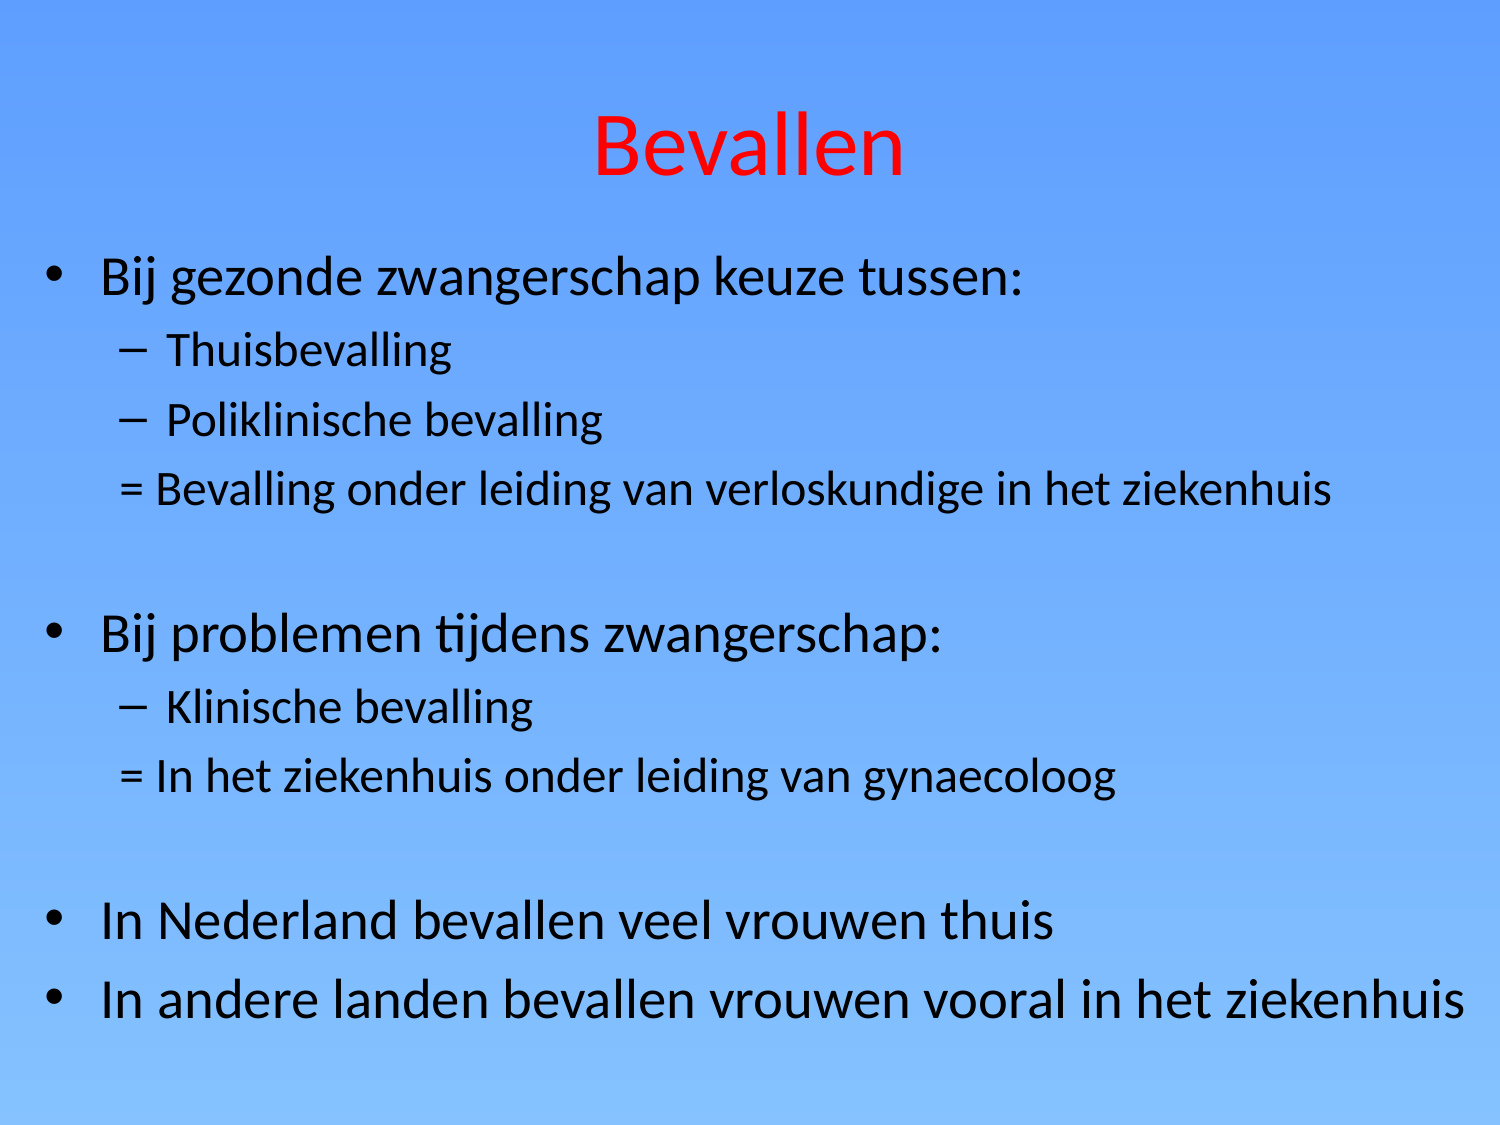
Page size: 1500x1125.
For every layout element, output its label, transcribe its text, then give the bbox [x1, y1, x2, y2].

title Bevallen [75, 45, 1425, 231]
list Bij gezonde zwangerschap keuze tussen: Thuisbevalling Poliklinische bevalling = Bevalling onder leiding van verloskundige in het ziekenhuis Bij problemen tijdens zwangerschap: Klinische bevalling = In het ziekenhuis onder leiding van gynaecoloog In Nederland bevallen veel vrouwen thuis In andere landen bevallen vrouwen vooral in het ziekenhuis [29, 231, 1483, 1059]
